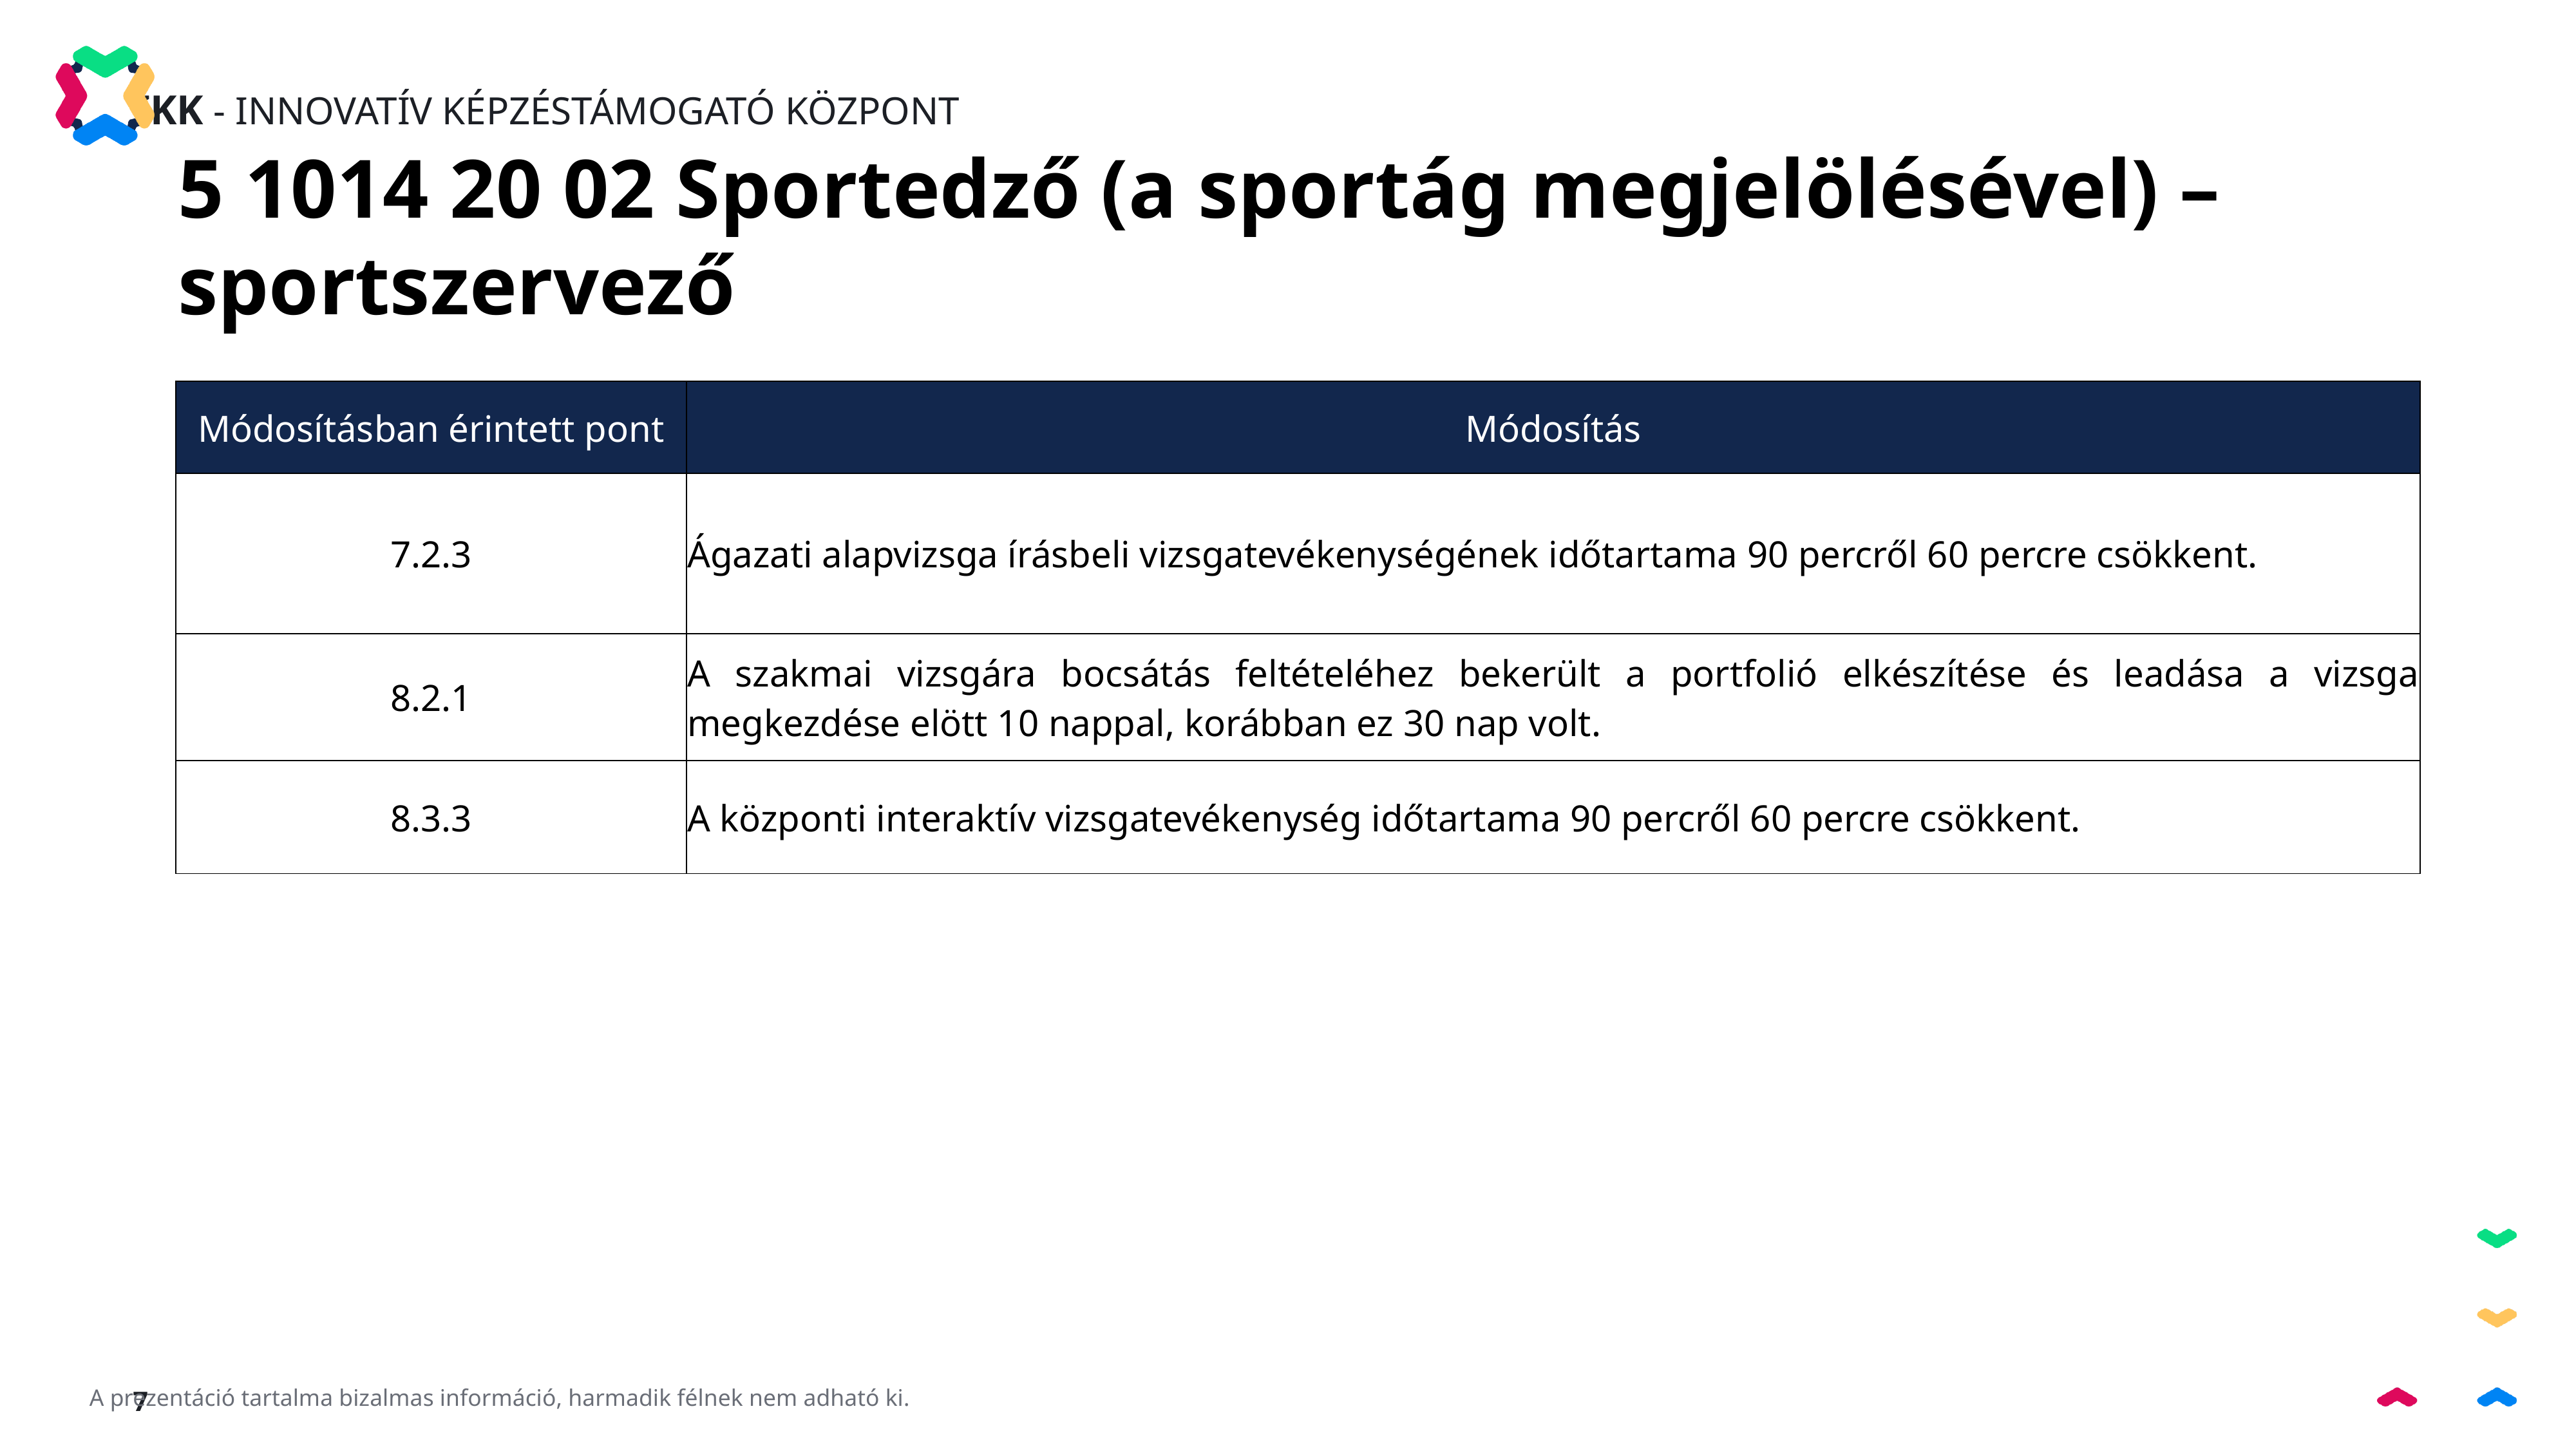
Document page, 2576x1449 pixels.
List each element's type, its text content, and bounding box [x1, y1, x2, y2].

list 5 1014 20 02 Sportedző (a sportág megjelölésével) – sportszervező [178, 137, 2423, 214]
picture [55, 46, 155, 146]
table_cell Ágazati alapvizsga írásbeli vizsgatevékenységének időtartama 90 percről 60 percre csökkent. [687, 474, 2420, 633]
picture [2377, 1229, 2517, 1406]
table_cell A központi interaktív vizsgatevékenység időtartama 90 percről 60 percre csökkent. [687, 761, 2420, 873]
table_cell 8.3.3 [176, 761, 686, 873]
table_header Módosításban érintett pont [176, 382, 686, 473]
table_header Módosítás [687, 382, 2420, 473]
table_cell 8.2.1 [176, 634, 686, 760]
table_cell A szakmai vizsgára bocsátás feltételéhez bekerült a portfolió elkészítése és leadása a vizsga megkezdése elött 10 nappal, korábban ez 30 nap volt. [687, 634, 2420, 760]
table_cell 7.2.3 [176, 474, 686, 633]
